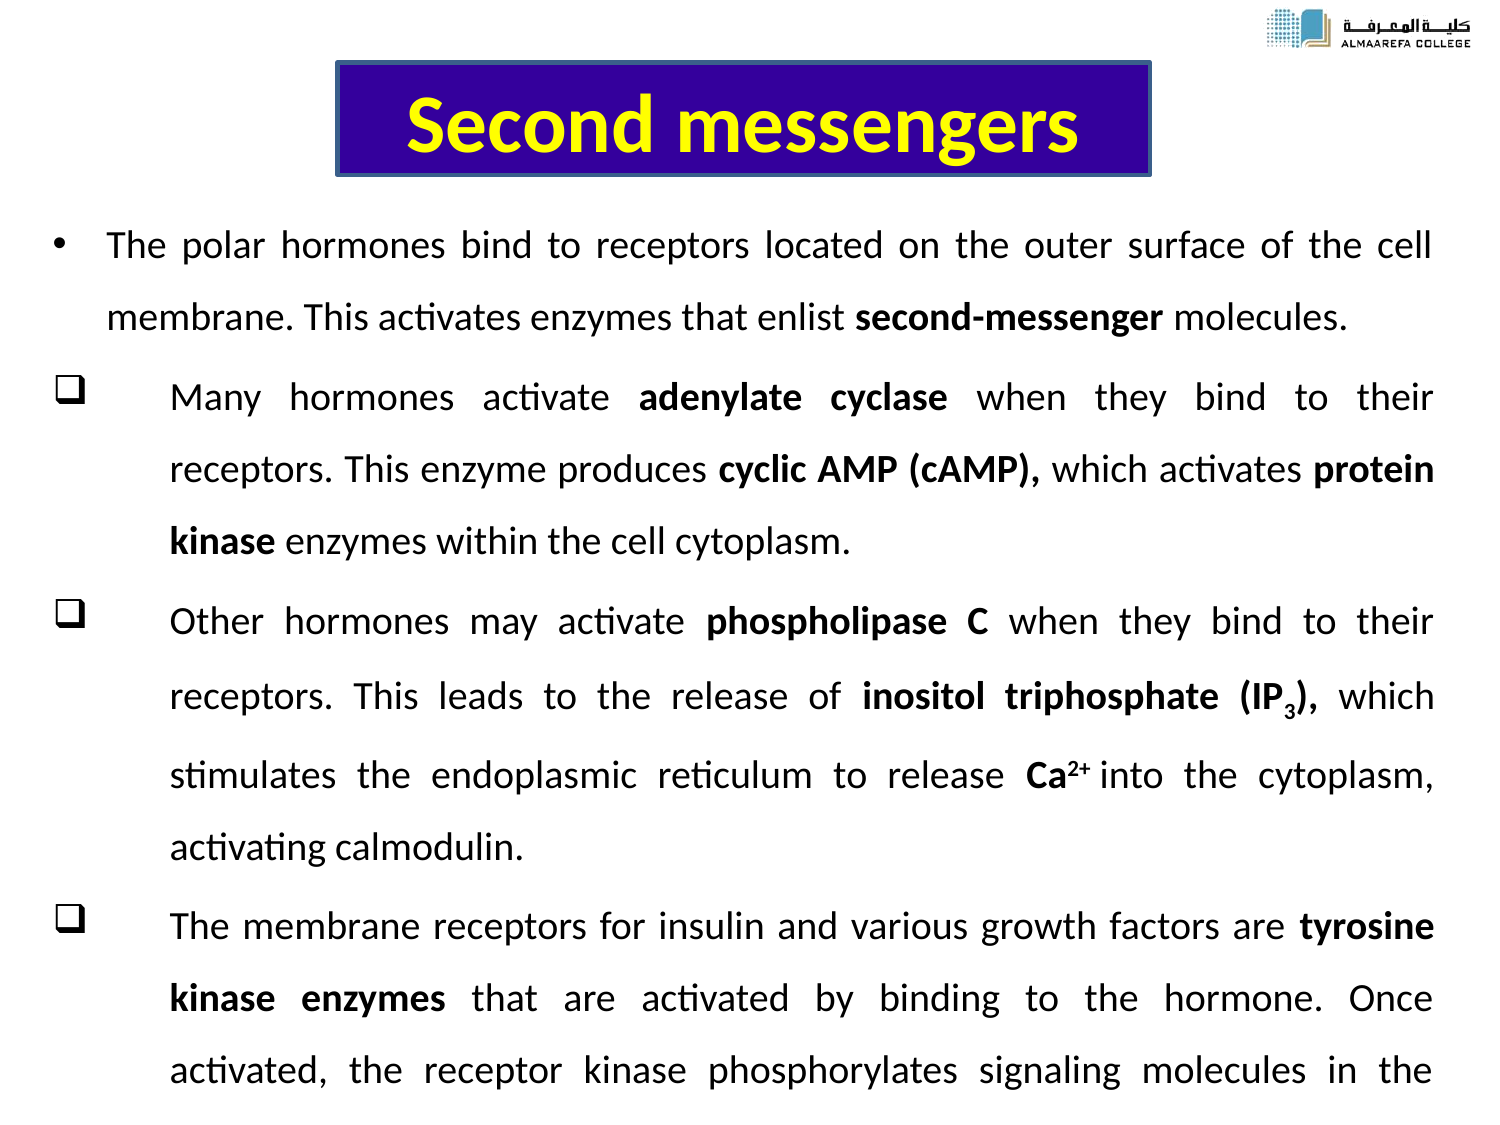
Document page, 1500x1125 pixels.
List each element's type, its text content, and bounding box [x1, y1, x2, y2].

picture [1262, 0, 1475, 65]
list The polar hormones bind to receptors located on the outer surface of the cell membrane. This activates enzymes that enlist second-messenger molecules. Many hormones activate adenylate cyclase when they bind to their receptors. This enzyme produces cyclic AMP (cAMP), which activates protein kinase enzymes within the cell cytoplasm. Other hormones may activate phospholipase C when they bind to their receptors. This leads to the release of inositol triphosphate (IP3), which stimulates the endoplasmic reticulum to release Ca2+ into the cytoplasm, activating calmodulin. The membrane receptors for insulin and various growth factors are tyrosine kinase enzymes that are activated by binding to the hormone. Once activated, the receptor kinase phosphorylates signaling molecules in the cytoplasm that can have many effects. [37, 187, 1450, 1125]
text_box Second messengers [335, 60, 1152, 177]
